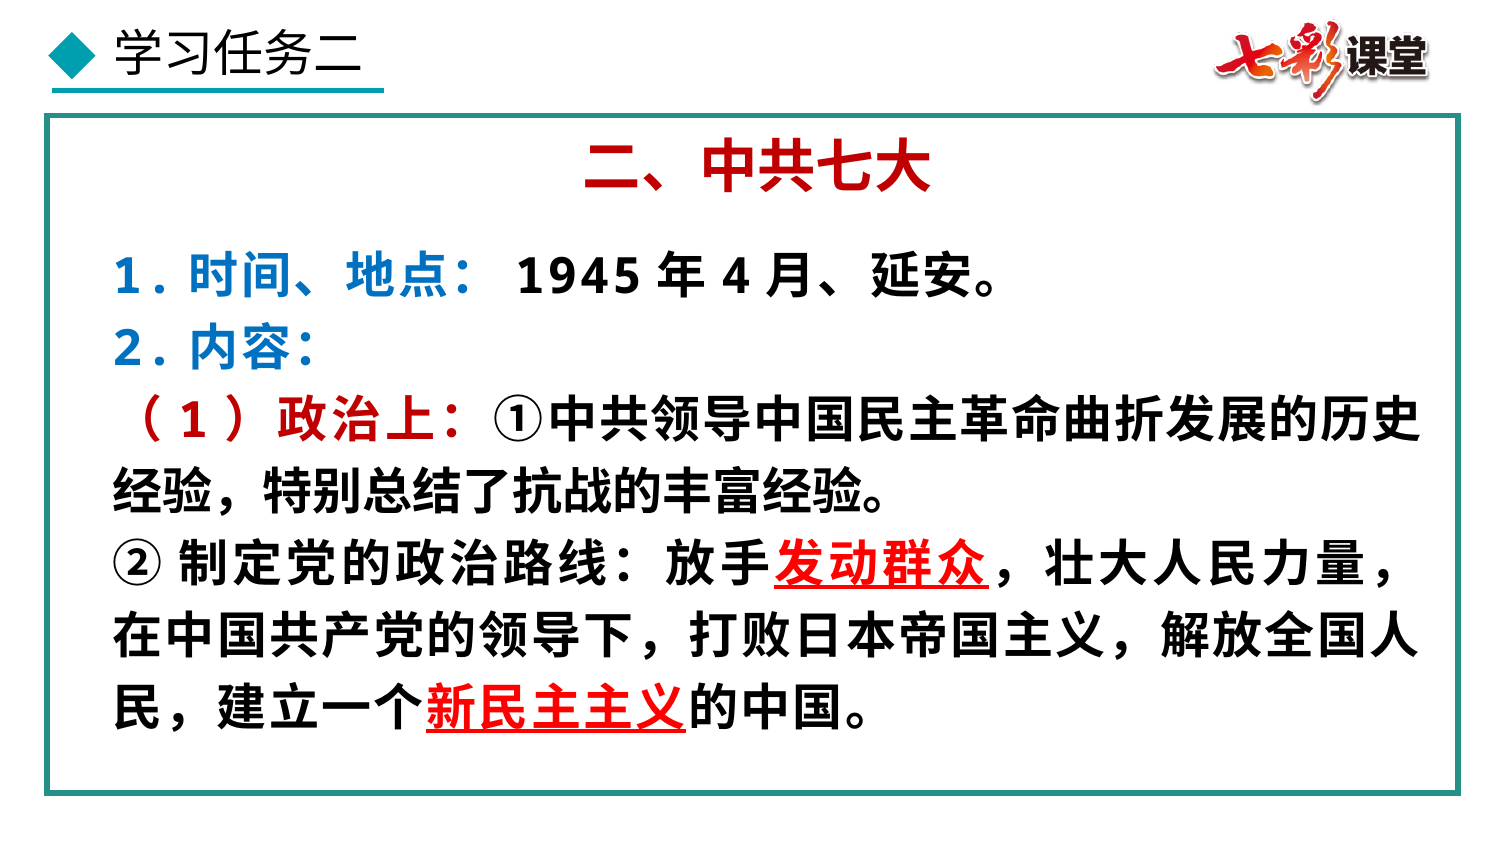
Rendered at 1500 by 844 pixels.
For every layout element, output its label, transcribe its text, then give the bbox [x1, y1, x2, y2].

picture [1210, 15, 1434, 106]
text_box 1.时间、地点：1945年4月、延安。 2.内容： （1）政治上：①中共领导中国民主革命曲折发展的历史经验，特别总结了抗战的丰富经验。 ②制定党的政治路线：放手发动群众，壮大人民力量，在中国共产党的领导下，打败日本帝国主义，解放全国人民，建立一个新民主主义的中国。 [101, 225, 1434, 741]
text_box 二、中共七大 [57, 128, 1459, 199]
